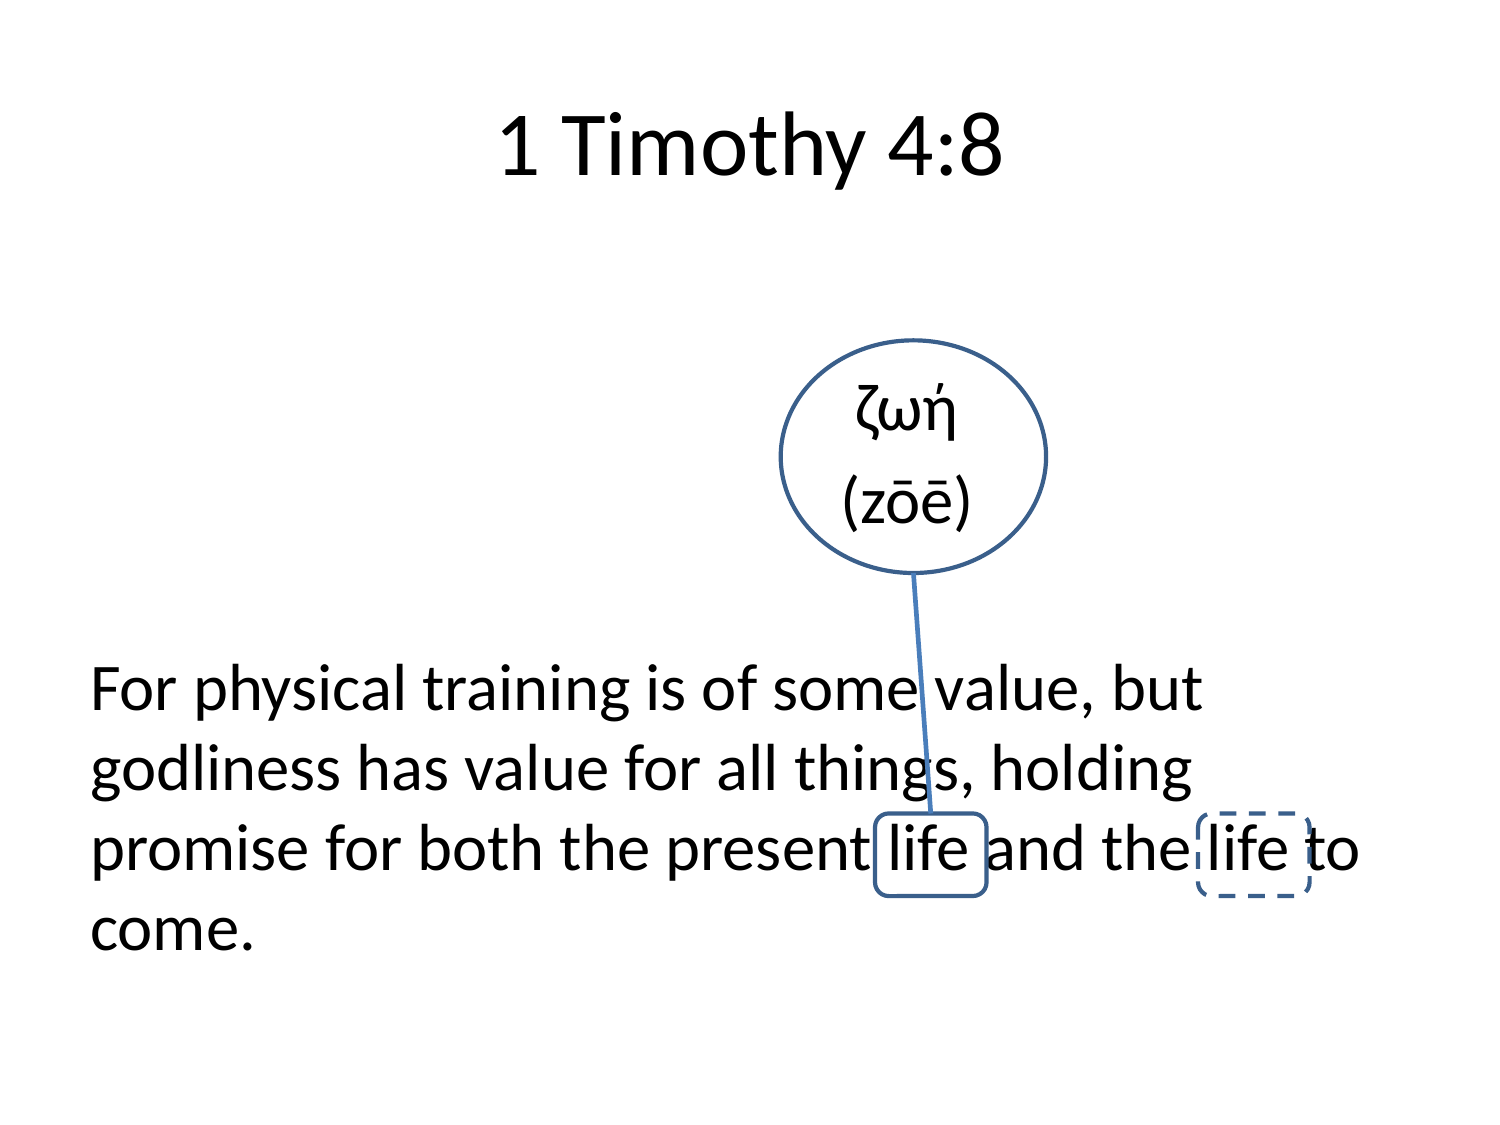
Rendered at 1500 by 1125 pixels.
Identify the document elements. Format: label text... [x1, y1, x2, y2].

text_box [872, 811, 989, 899]
text_box [1195, 811, 1312, 899]
title 1 Timothy 4:8 [75, 45, 1425, 233]
text_box [778, 338, 1049, 576]
list ζωή (zōē) For physical training is of some value, but godliness has value for all things, holding promise for both the present life and the life to come. [75, 262, 1425, 1005]
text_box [913, 572, 931, 814]
